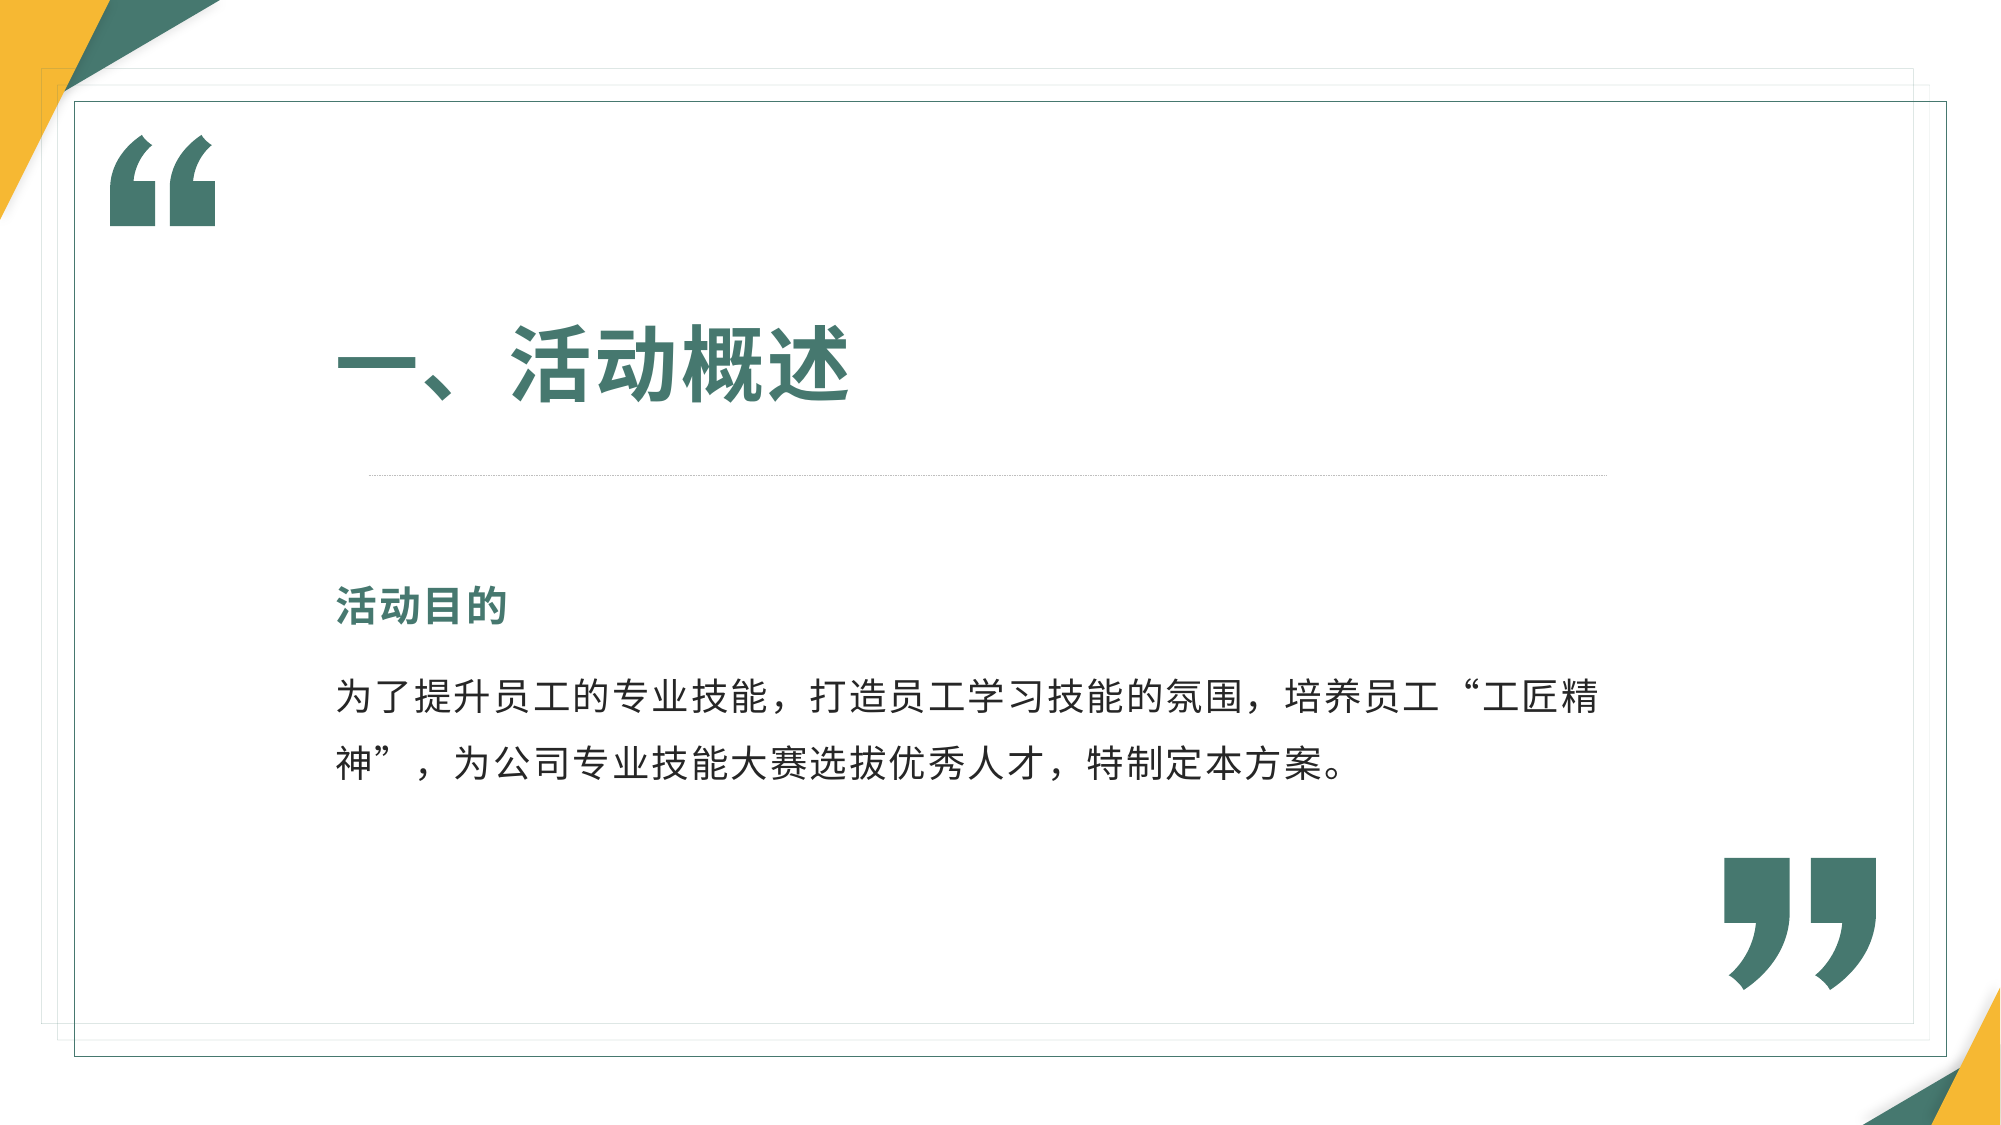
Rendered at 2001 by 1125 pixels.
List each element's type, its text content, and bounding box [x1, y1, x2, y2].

text_box 一、活动概述 [324, 299, 1651, 425]
text_box 活动目的 为了提升员工的专业技能，打造员工学习技能的氛围，培养员工“工匠精神”，为公司专业技能大赛选拔优秀人才，特制定本方案。 [324, 524, 1651, 825]
text_box [40, 68, 1914, 1025]
text_box [73, 100, 1947, 1057]
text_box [1724, 857, 1876, 990]
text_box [110, 134, 215, 227]
text_box [56, 84, 1931, 1041]
